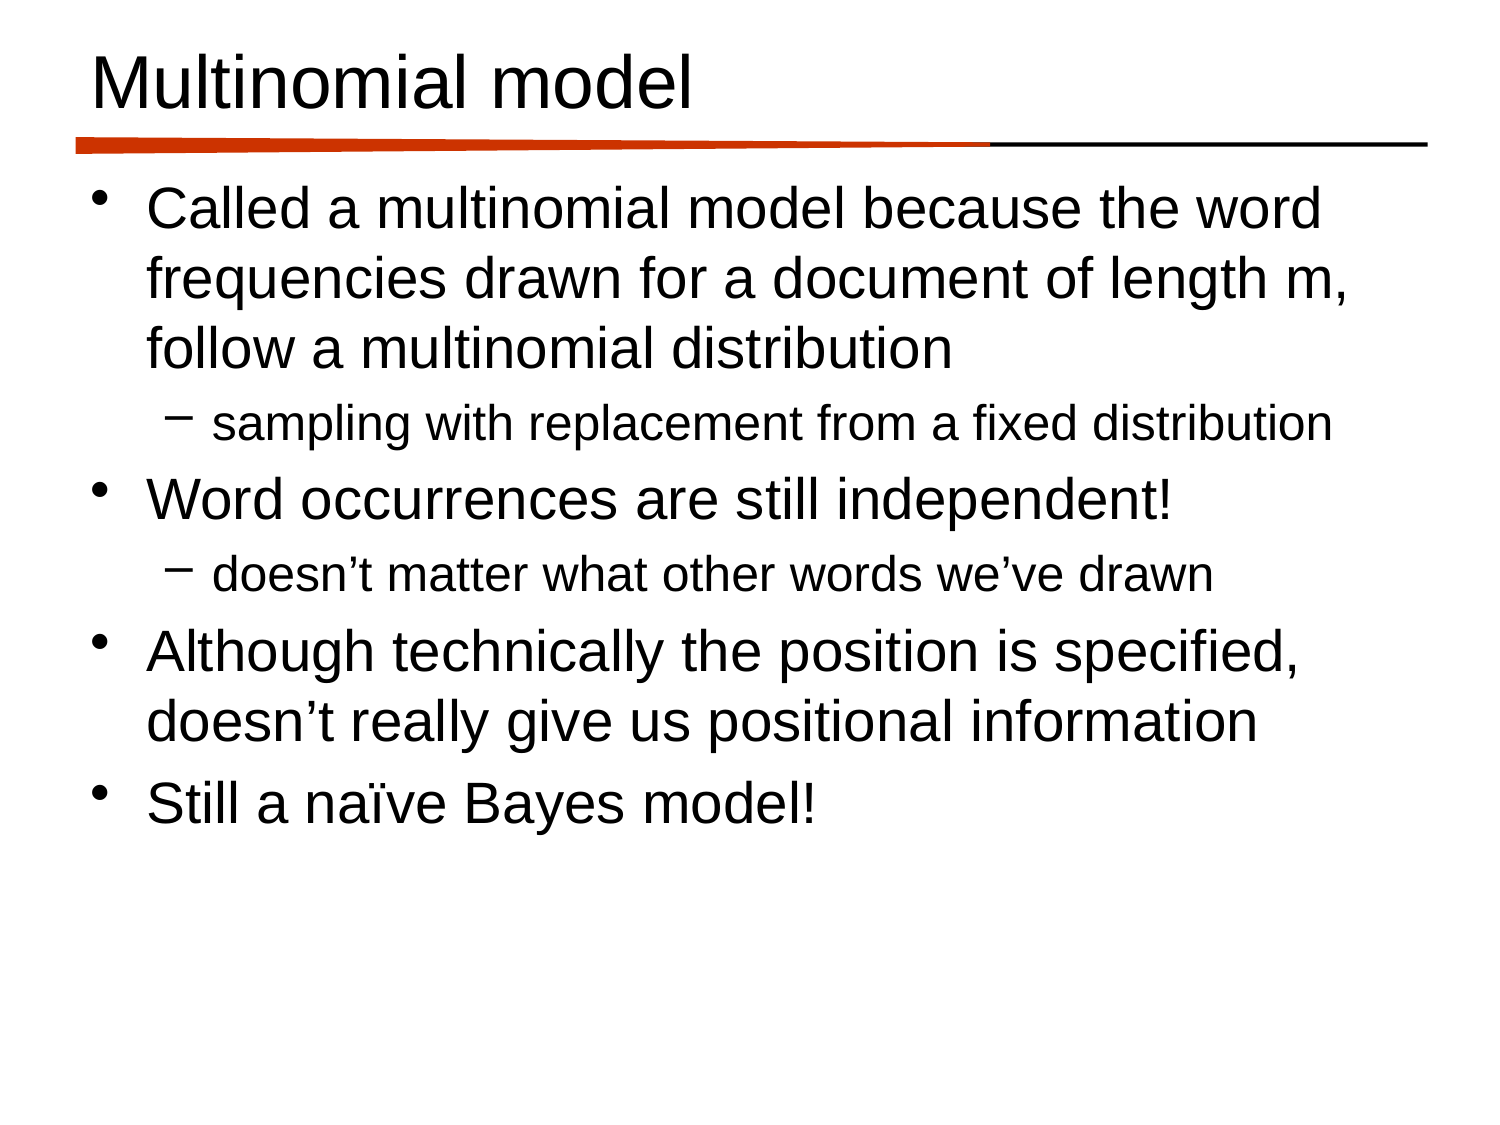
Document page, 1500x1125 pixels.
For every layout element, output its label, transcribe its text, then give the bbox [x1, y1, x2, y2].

list Called a multinomial model because the word frequencies drawn for a document of length m, follow a multinomial distribution sampling with replacement from a fixed distribution Word occurrences are still independent! doesn’t matter what other words we’ve drawn Although technically the position is specified, doesn’t really give us positional information Still a naïve Bayes model! [74, 162, 1426, 1006]
title Multinomial model [74, 24, 1426, 133]
